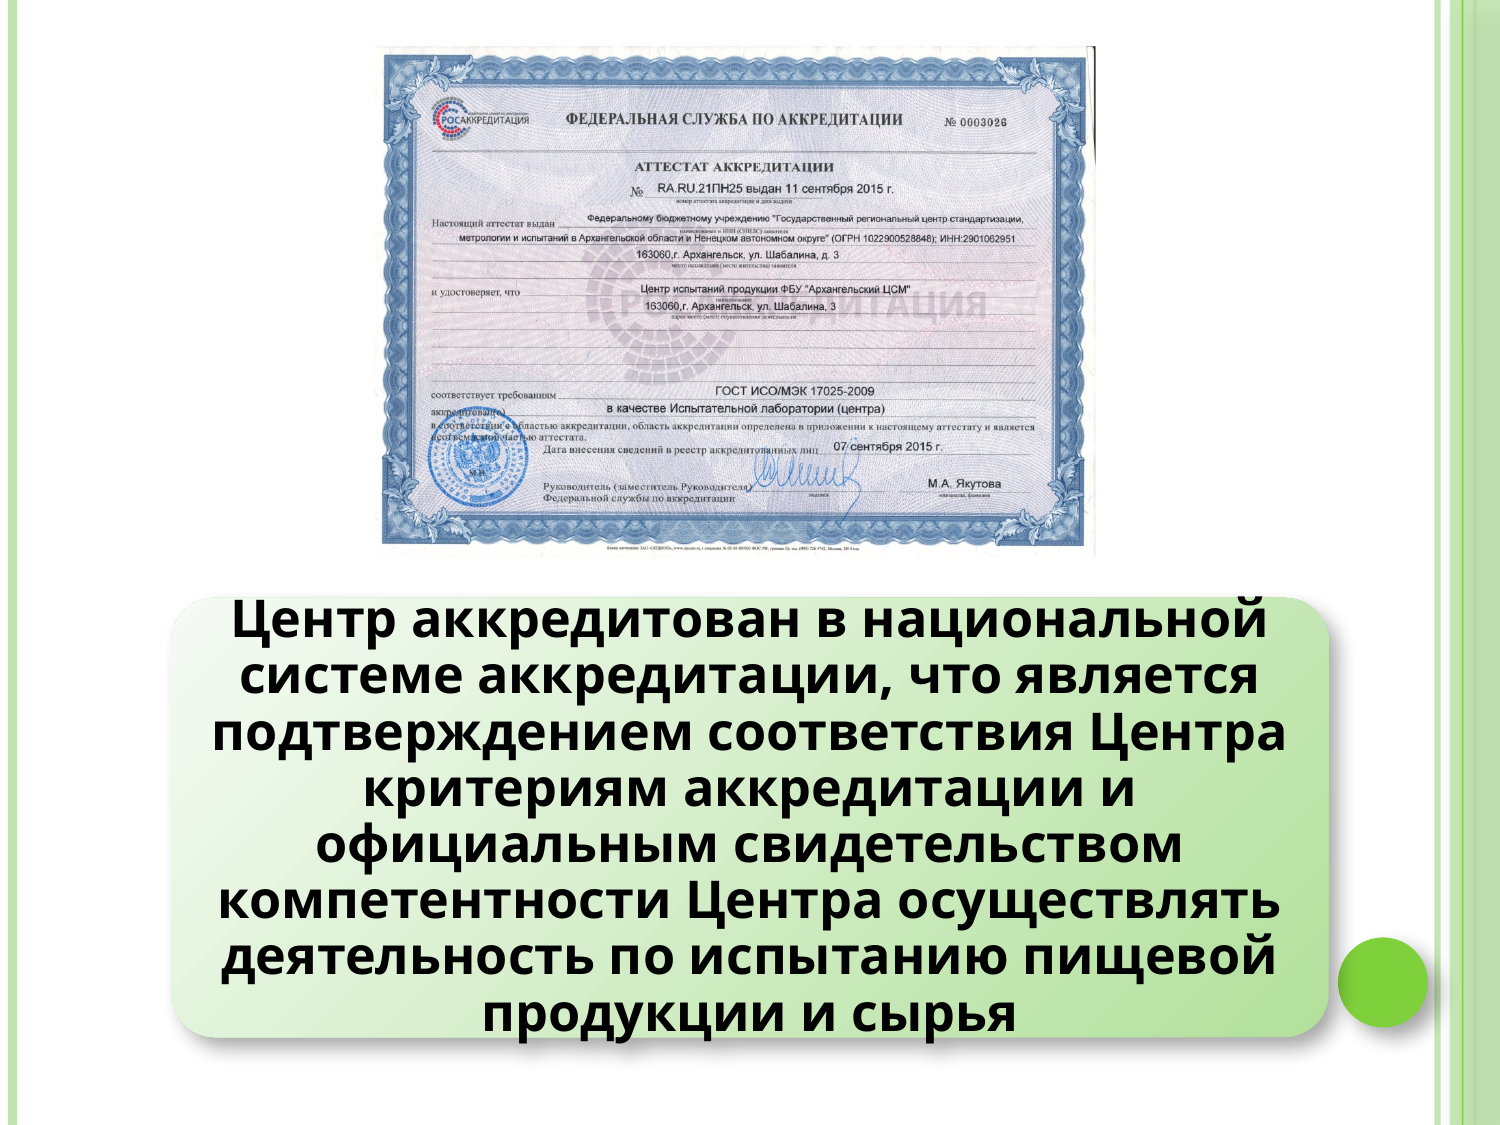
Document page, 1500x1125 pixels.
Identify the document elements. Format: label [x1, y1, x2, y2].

picture [371, 42, 1099, 557]
text_box [170, 597, 1329, 1038]
